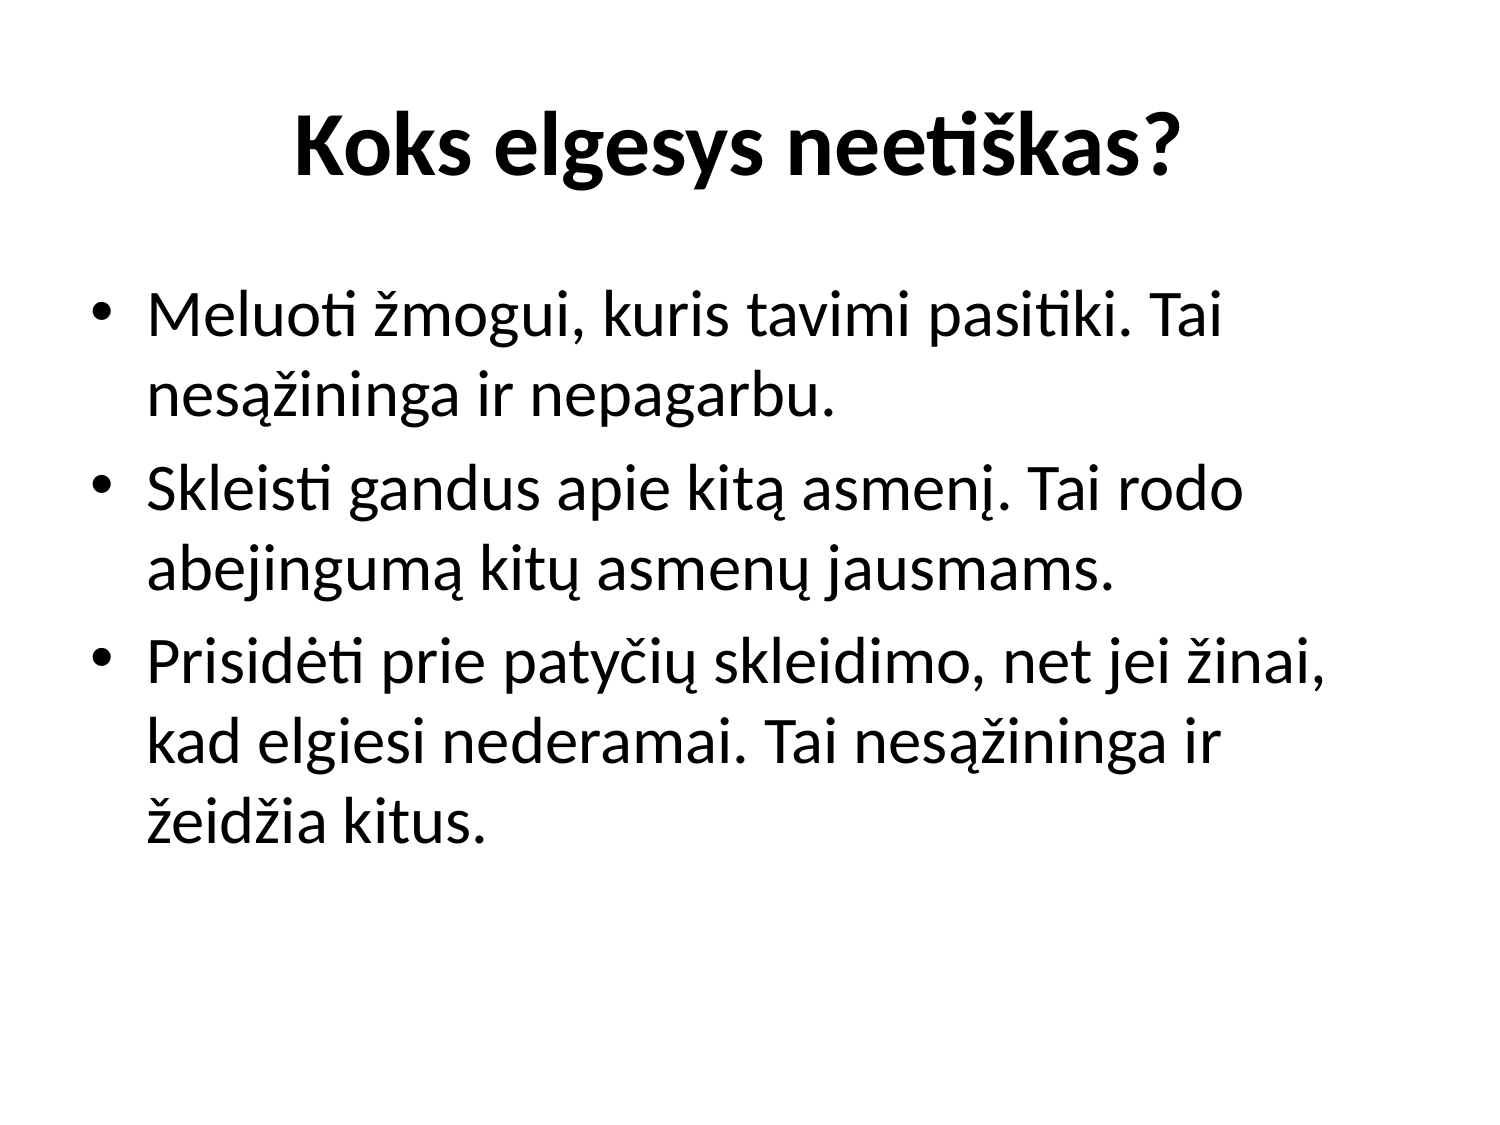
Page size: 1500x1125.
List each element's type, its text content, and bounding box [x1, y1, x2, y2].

list Meluoti žmogui, kuris tavimi pasitiki. Tai nesąžininga ir nepagarbu. Skleisti gandus apie kitą asmenį. Tai rodo abejingumą kitų asmenų jausmams. Prisidėti prie patyčių skleidimo, net jei žinai, kad elgiesi nederamai. Tai nesąžininga ir žeidžia kitus. [74, 262, 1426, 1006]
title Koks elgesys neetiškas? [74, 44, 1426, 233]
